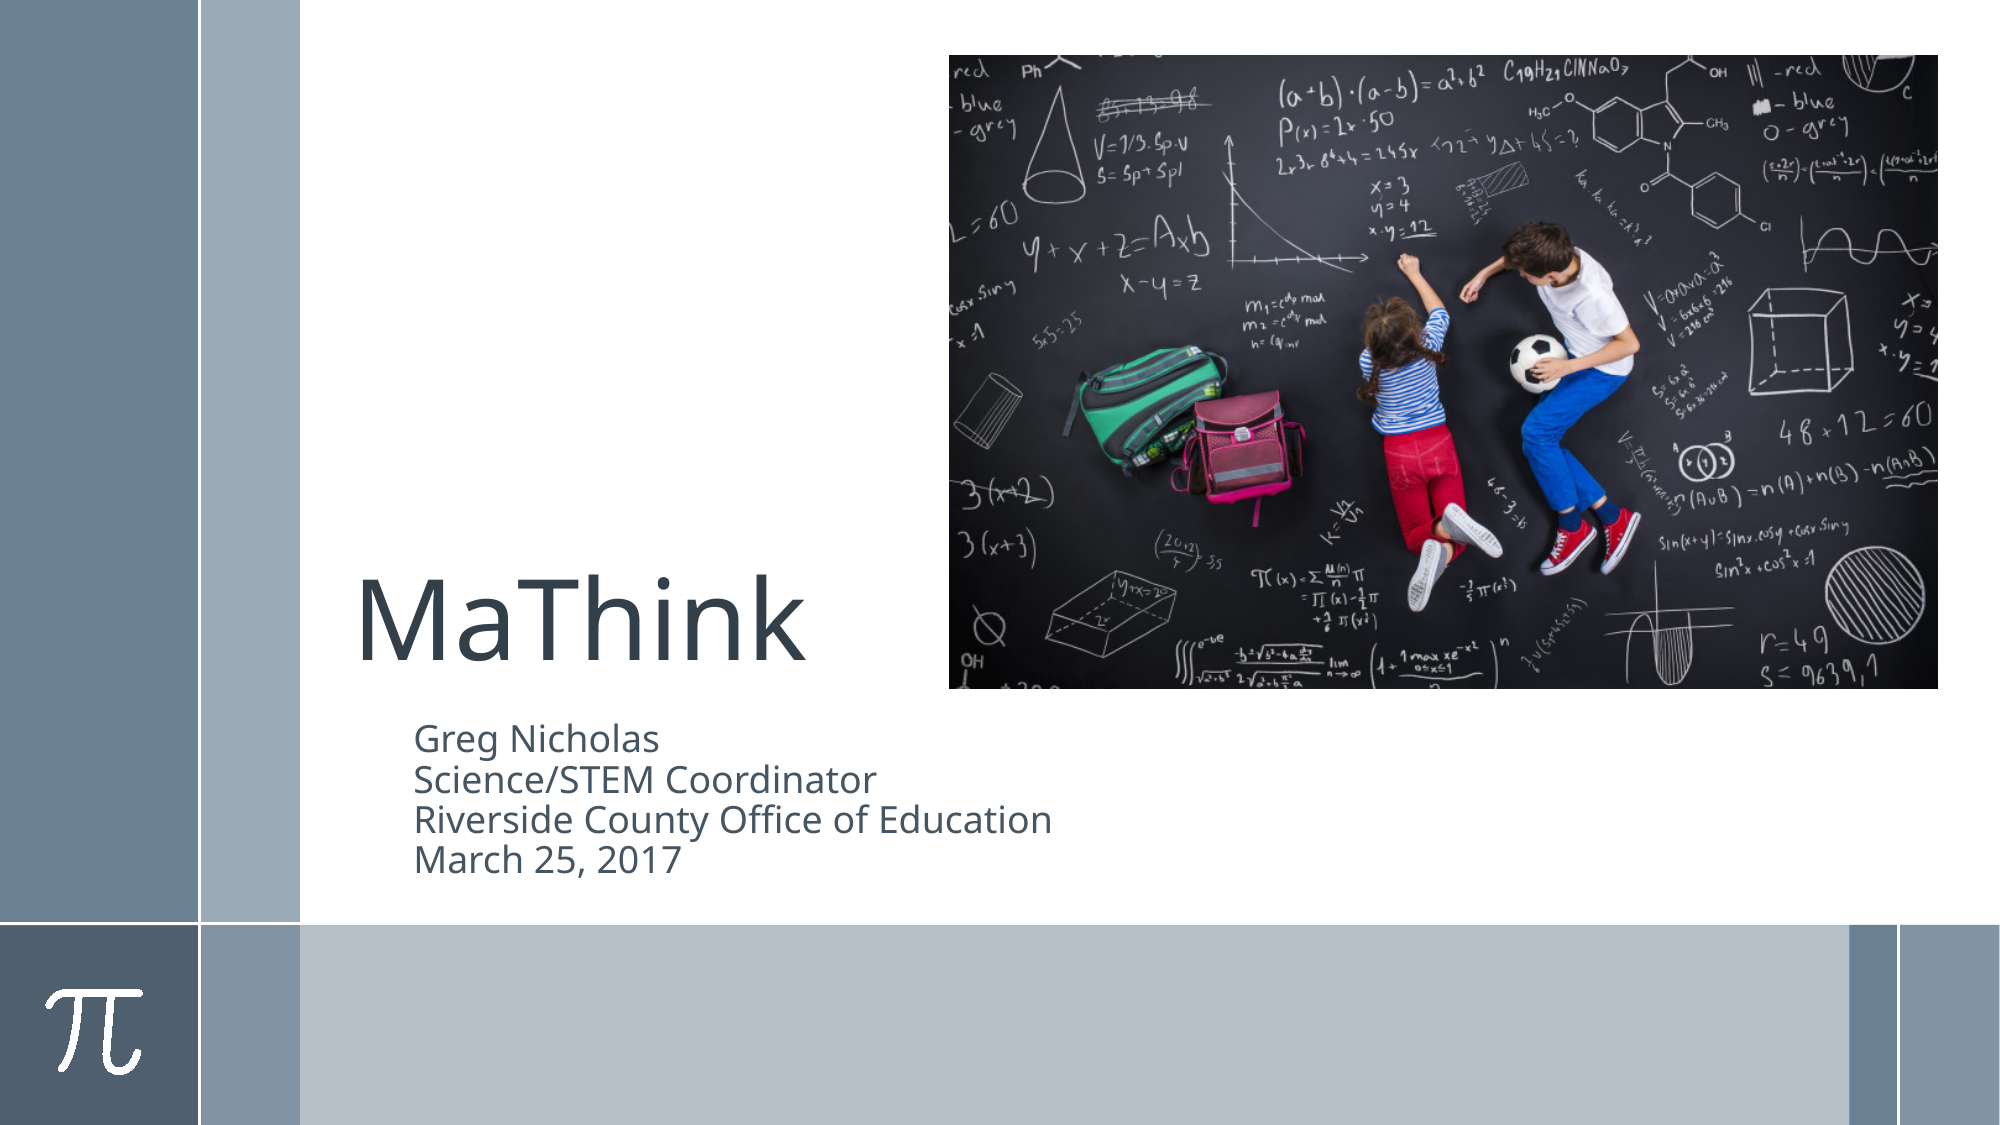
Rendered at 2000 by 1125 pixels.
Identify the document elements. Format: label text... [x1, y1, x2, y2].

title MaThink [337, 539, 850, 693]
subtitle Greg Nicholas Science/STEM Coordinator Riverside County Office of Education March 25, 2017 [398, 712, 1632, 896]
picture [949, 55, 1938, 689]
